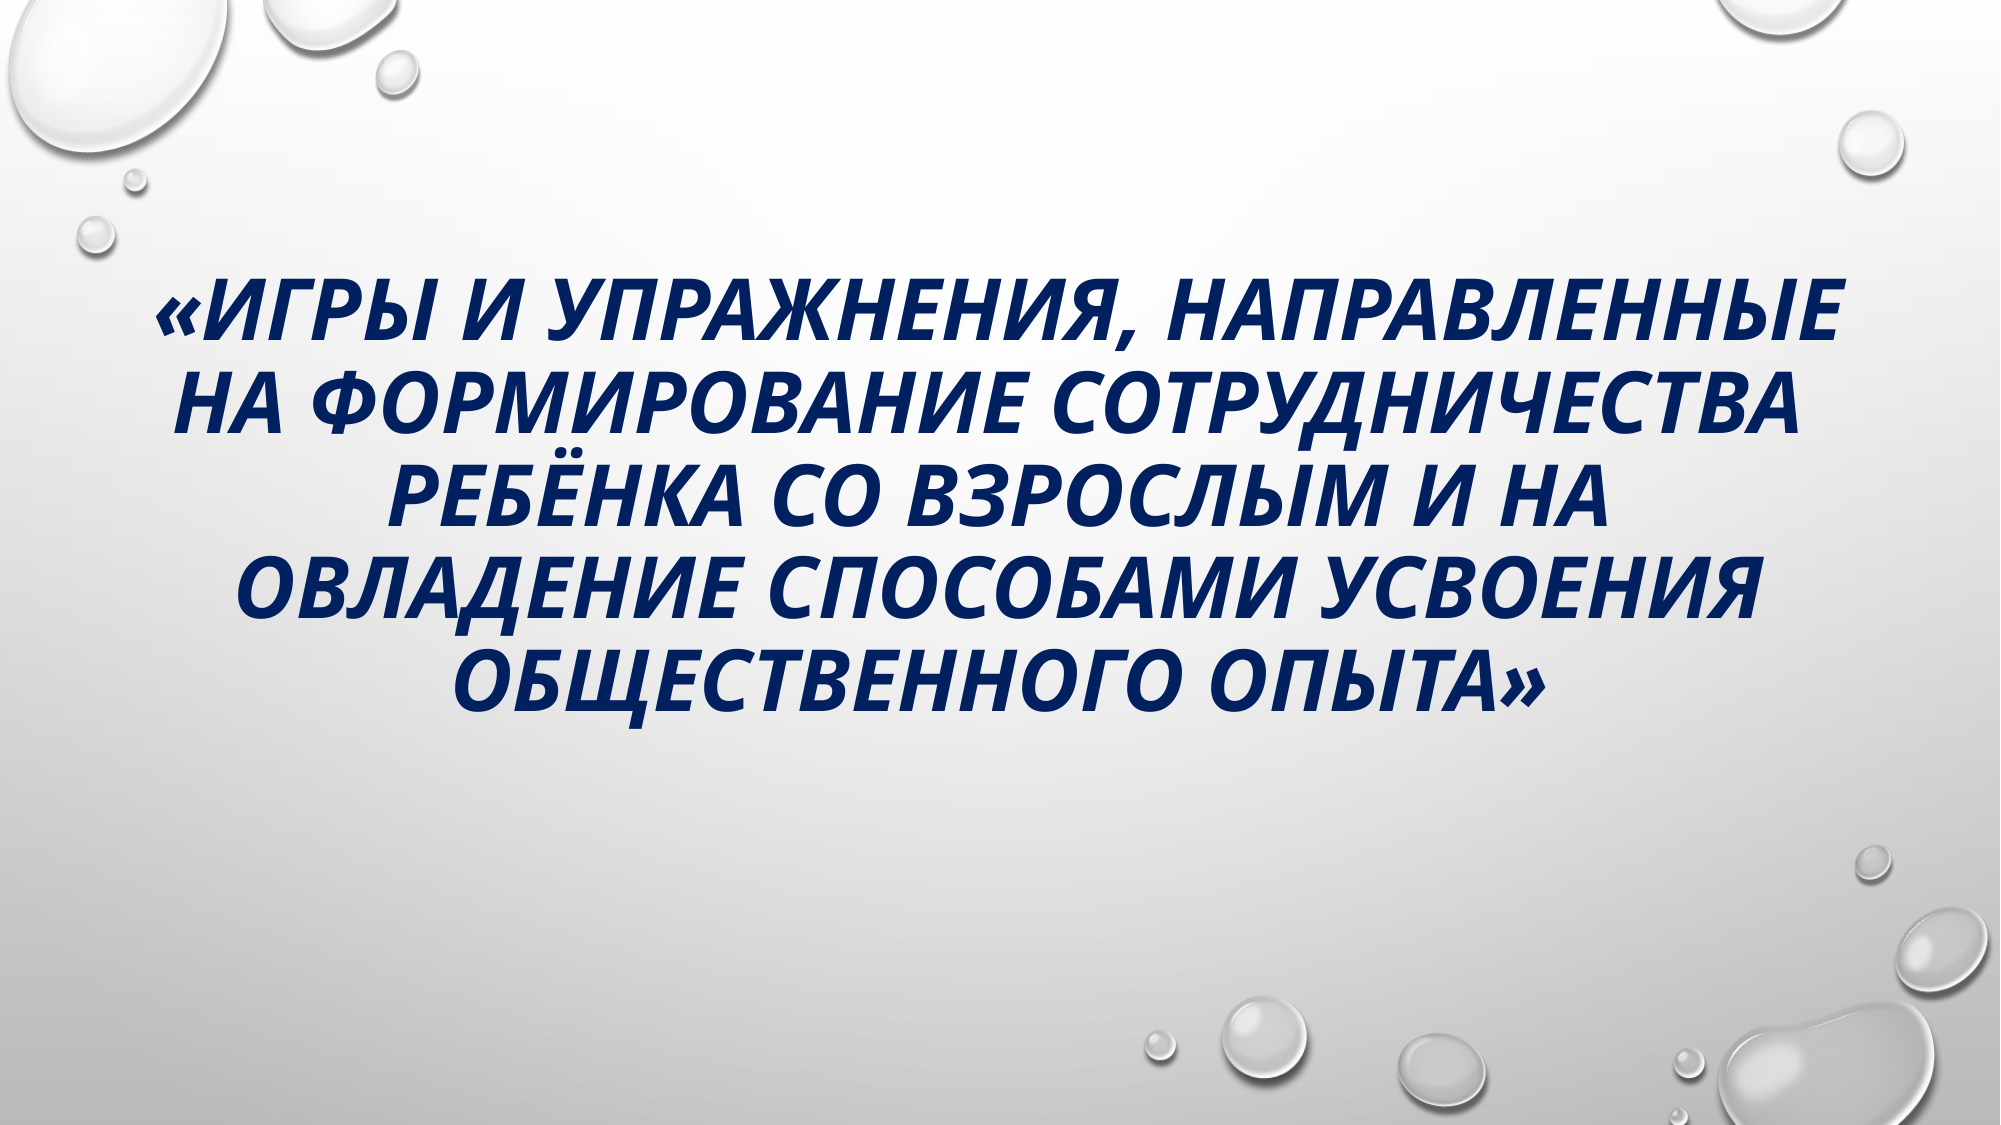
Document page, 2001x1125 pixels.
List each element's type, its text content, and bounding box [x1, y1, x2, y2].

title «Игры и упражнения, направленные на формирование сотрудничества ребёнка со взрослым и на овладение способами усвоения общественного опыта» [137, 59, 1863, 1040]
picture [0, 0, 2000, 1125]
